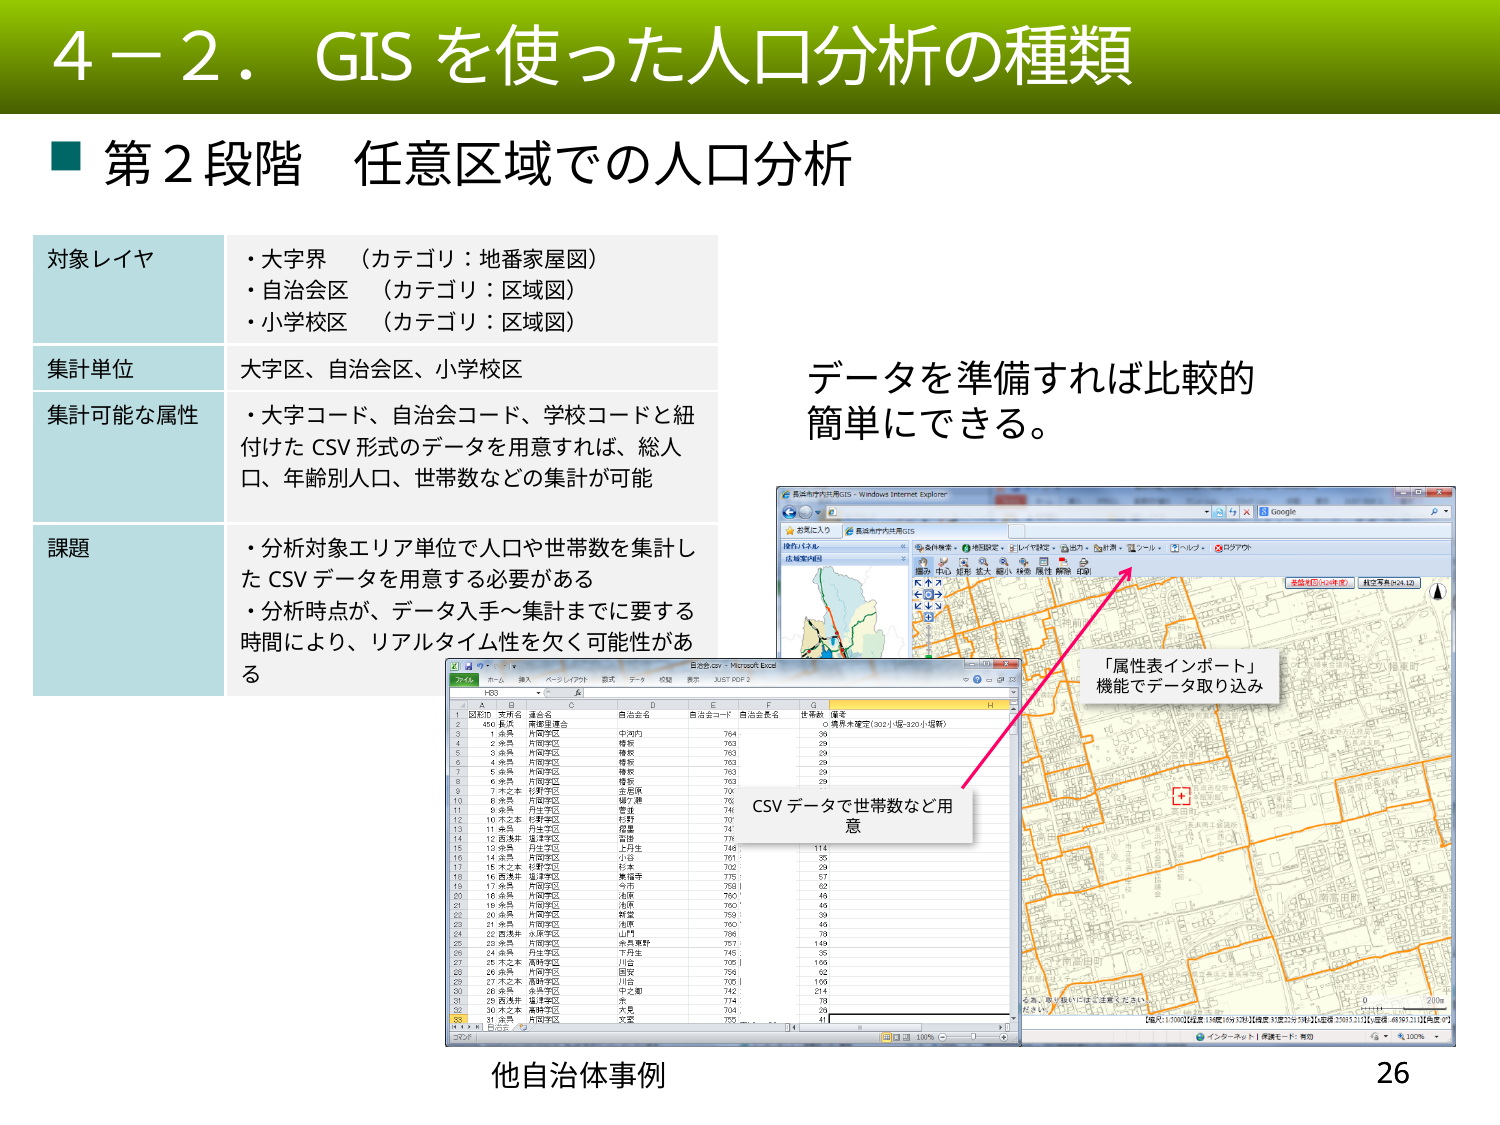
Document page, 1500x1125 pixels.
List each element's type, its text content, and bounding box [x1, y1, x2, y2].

table_cell ・大字コード、自治会コード、学校コードと紐付けたCSV形式のデータを用意すれば、総人口、年齢別人口、世帯数などの集計が可能 [227, 392, 718, 522]
table_cell 課題 [33, 525, 224, 696]
text_box 他自治体事例 [476, 1055, 991, 1100]
text_box 第２段階 任意区域での人口分析 [32, 125, 1472, 249]
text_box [961, 566, 1133, 789]
table_header ・大字界 （カテゴリ：地番家屋図） ・自治会区 （カテゴリ：区域図） ・小学校区 （カテゴリ：区域図） [227, 235, 718, 343]
picture [445, 486, 1456, 1047]
table_cell 集計単位 [33, 346, 224, 390]
text_box ４－２．GISを使った人口分析の種類 [25, 12, 1471, 96]
table_cell 大字区、自治会区、小学校区 [227, 346, 718, 390]
text_box データを準備すれば比較的簡単にできる。 [791, 347, 1306, 453]
table_cell ・分析対象エリア単位で人口や世帯数を集計したCSVデータを用意する必要がある ・分析時点が、データ入手～集計までに要する時間により、リアルタイム性を欠く可能性がある [227, 525, 718, 696]
table_cell 集計可能な属性 [33, 392, 224, 522]
text_box 25 [1074, 1055, 1425, 1103]
table_header 対象レイヤ [33, 235, 224, 343]
